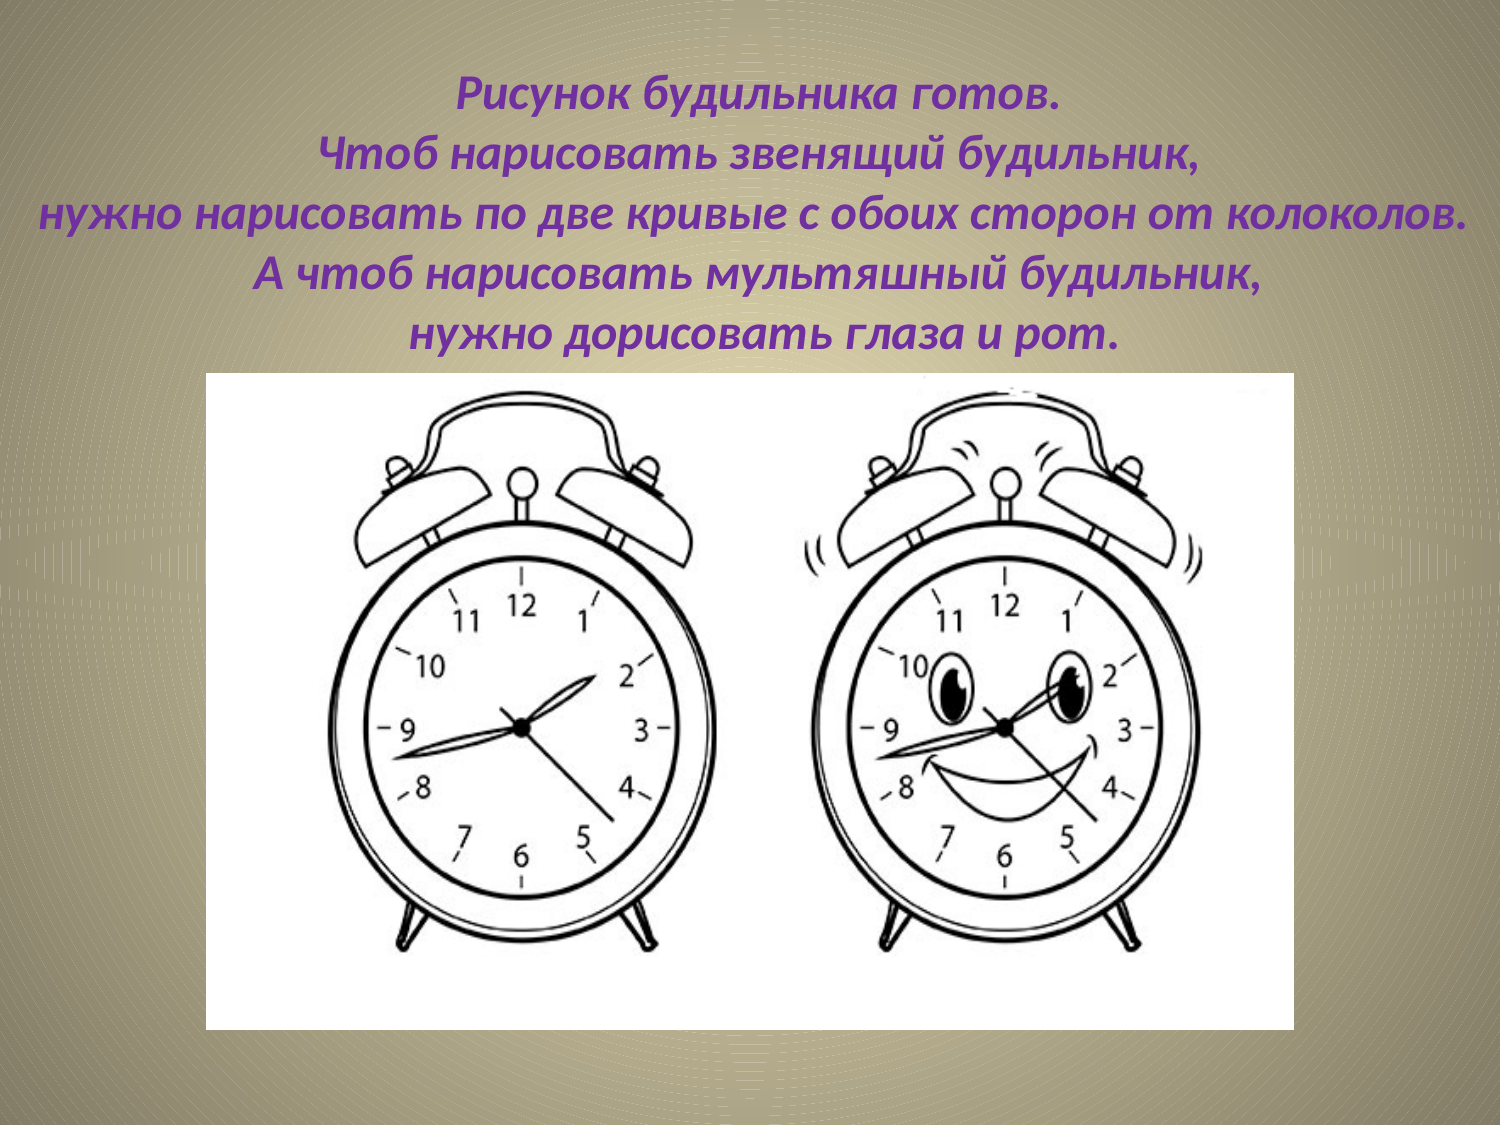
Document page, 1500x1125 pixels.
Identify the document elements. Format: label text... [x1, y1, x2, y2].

title Рисунок будильника готов. Чтоб нарисовать звенящий будильник, нужно нарисовать по две кривые с обоих сторон от колоколов. А чтоб нарисовать мультяшный будильник, нужно дорисовать глаза и рот. [17, 45, 1500, 374]
picture [206, 373, 1294, 1030]
